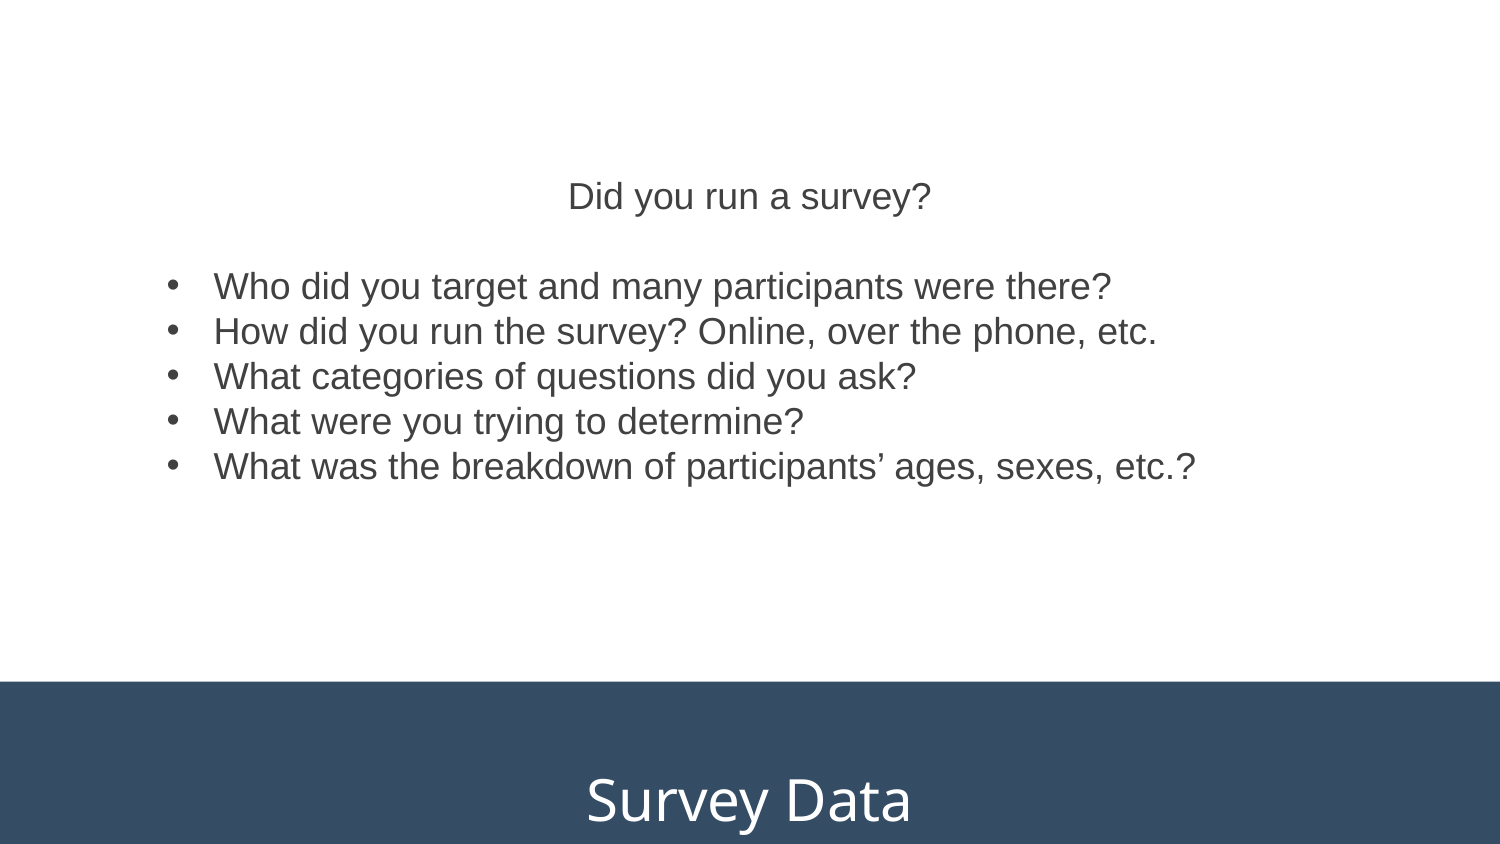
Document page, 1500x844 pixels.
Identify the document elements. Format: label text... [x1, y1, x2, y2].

list Survey Data [0, 681, 1500, 844]
text_box Did you run a survey? Who did you target and many participants were there? How did you run the survey? Online, over the phone, etc. What categories of questions did you ask? What were you trying to determine? What was the breakdown of participants’ ages, sexes, etc.? [151, 164, 1348, 540]
